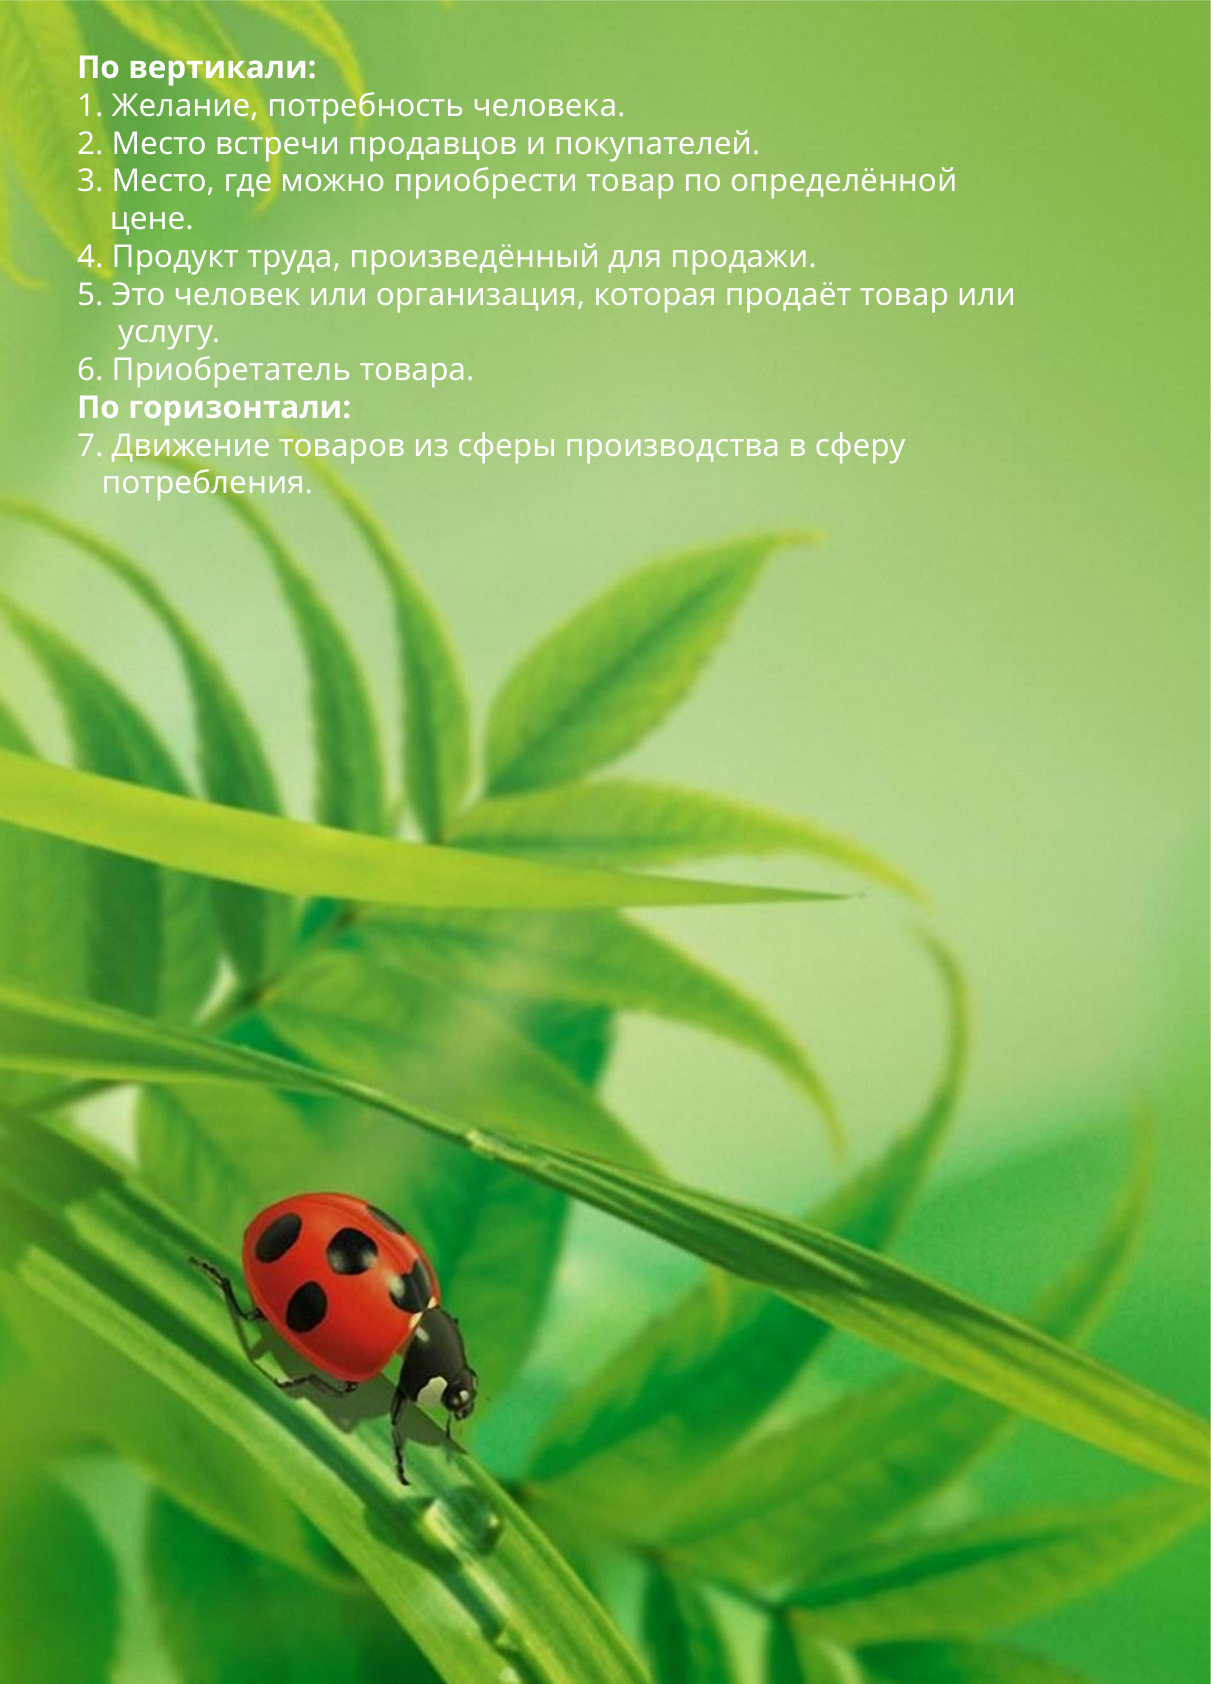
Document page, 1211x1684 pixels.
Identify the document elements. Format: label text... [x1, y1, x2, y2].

picture [0, 1, 1211, 1684]
title По вертикали: 1. Желание, потребность человека. 2. Место встречи продавцов и покупателей. 3. Место, где можно приобрести товар по определённой цене. 4. Продукт труда, произведённый для продажи. 5. Это человек или организация, которая продаёт товар или услугу. 6. Приобретатель товара. По горизонтали: 7. Движение товаров из сферы производства в сферу потребления. [60, 38, 1151, 228]
